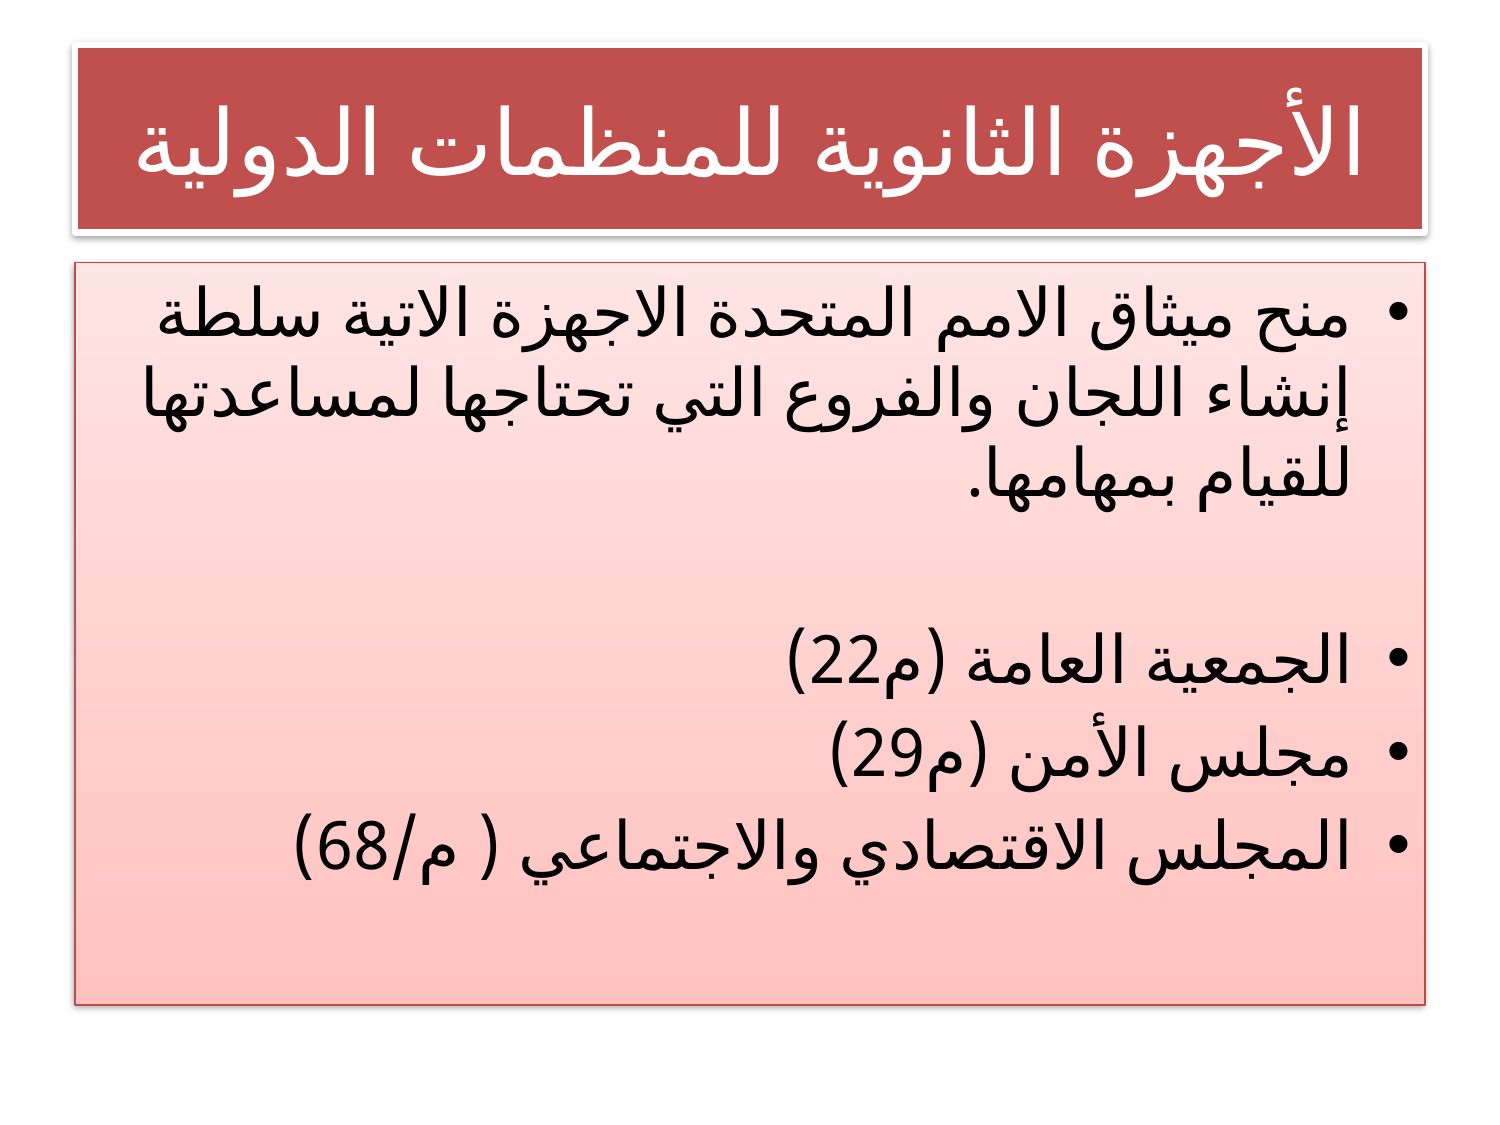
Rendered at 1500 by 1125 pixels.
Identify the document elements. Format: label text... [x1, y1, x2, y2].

list منح ميثاق الامم المتحدة الاجهزة الاتية سلطة إنشاء اللجان والفروع التي تحتاجها لمساعدتها للقيام بمهامها. الجمعية العامة (م22) مجلس الأمن (م29) المجلس الاقتصادي والاجتماعي ( م/68) [74, 262, 1426, 1006]
title الأجهزة الثانوية للمنظمات الدولية [72, 42, 1428, 236]
